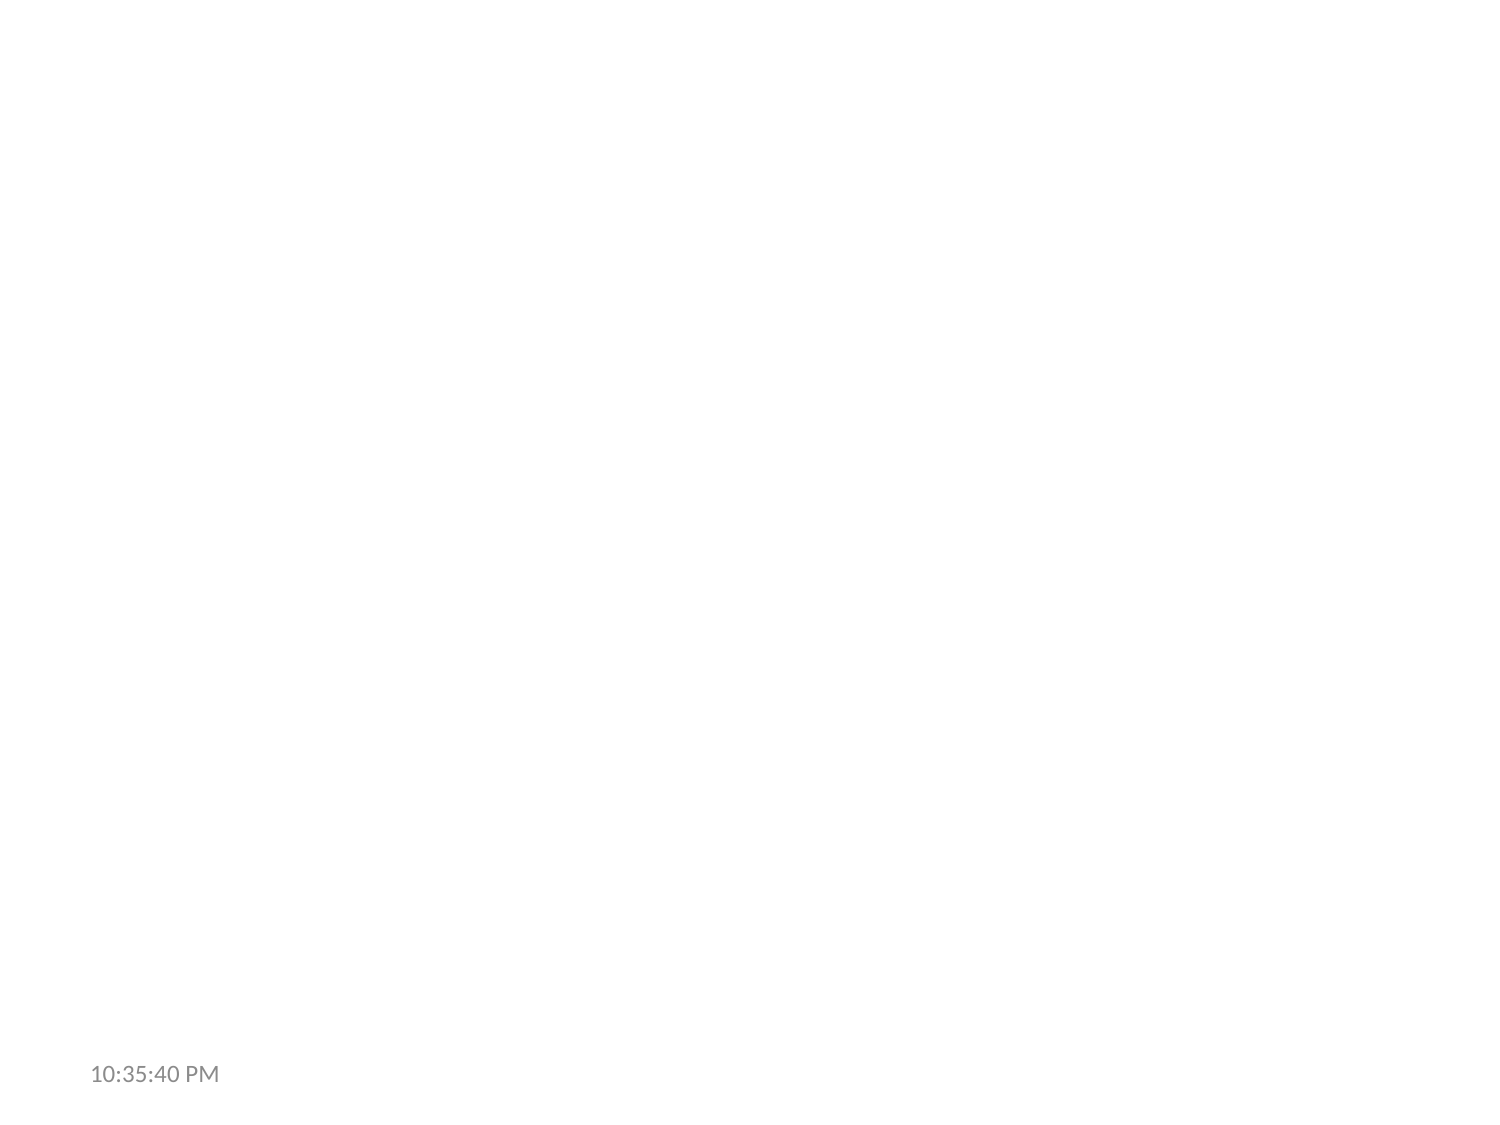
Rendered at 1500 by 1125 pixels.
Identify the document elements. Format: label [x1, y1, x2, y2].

slide_number [75, 1042, 425, 1103]
